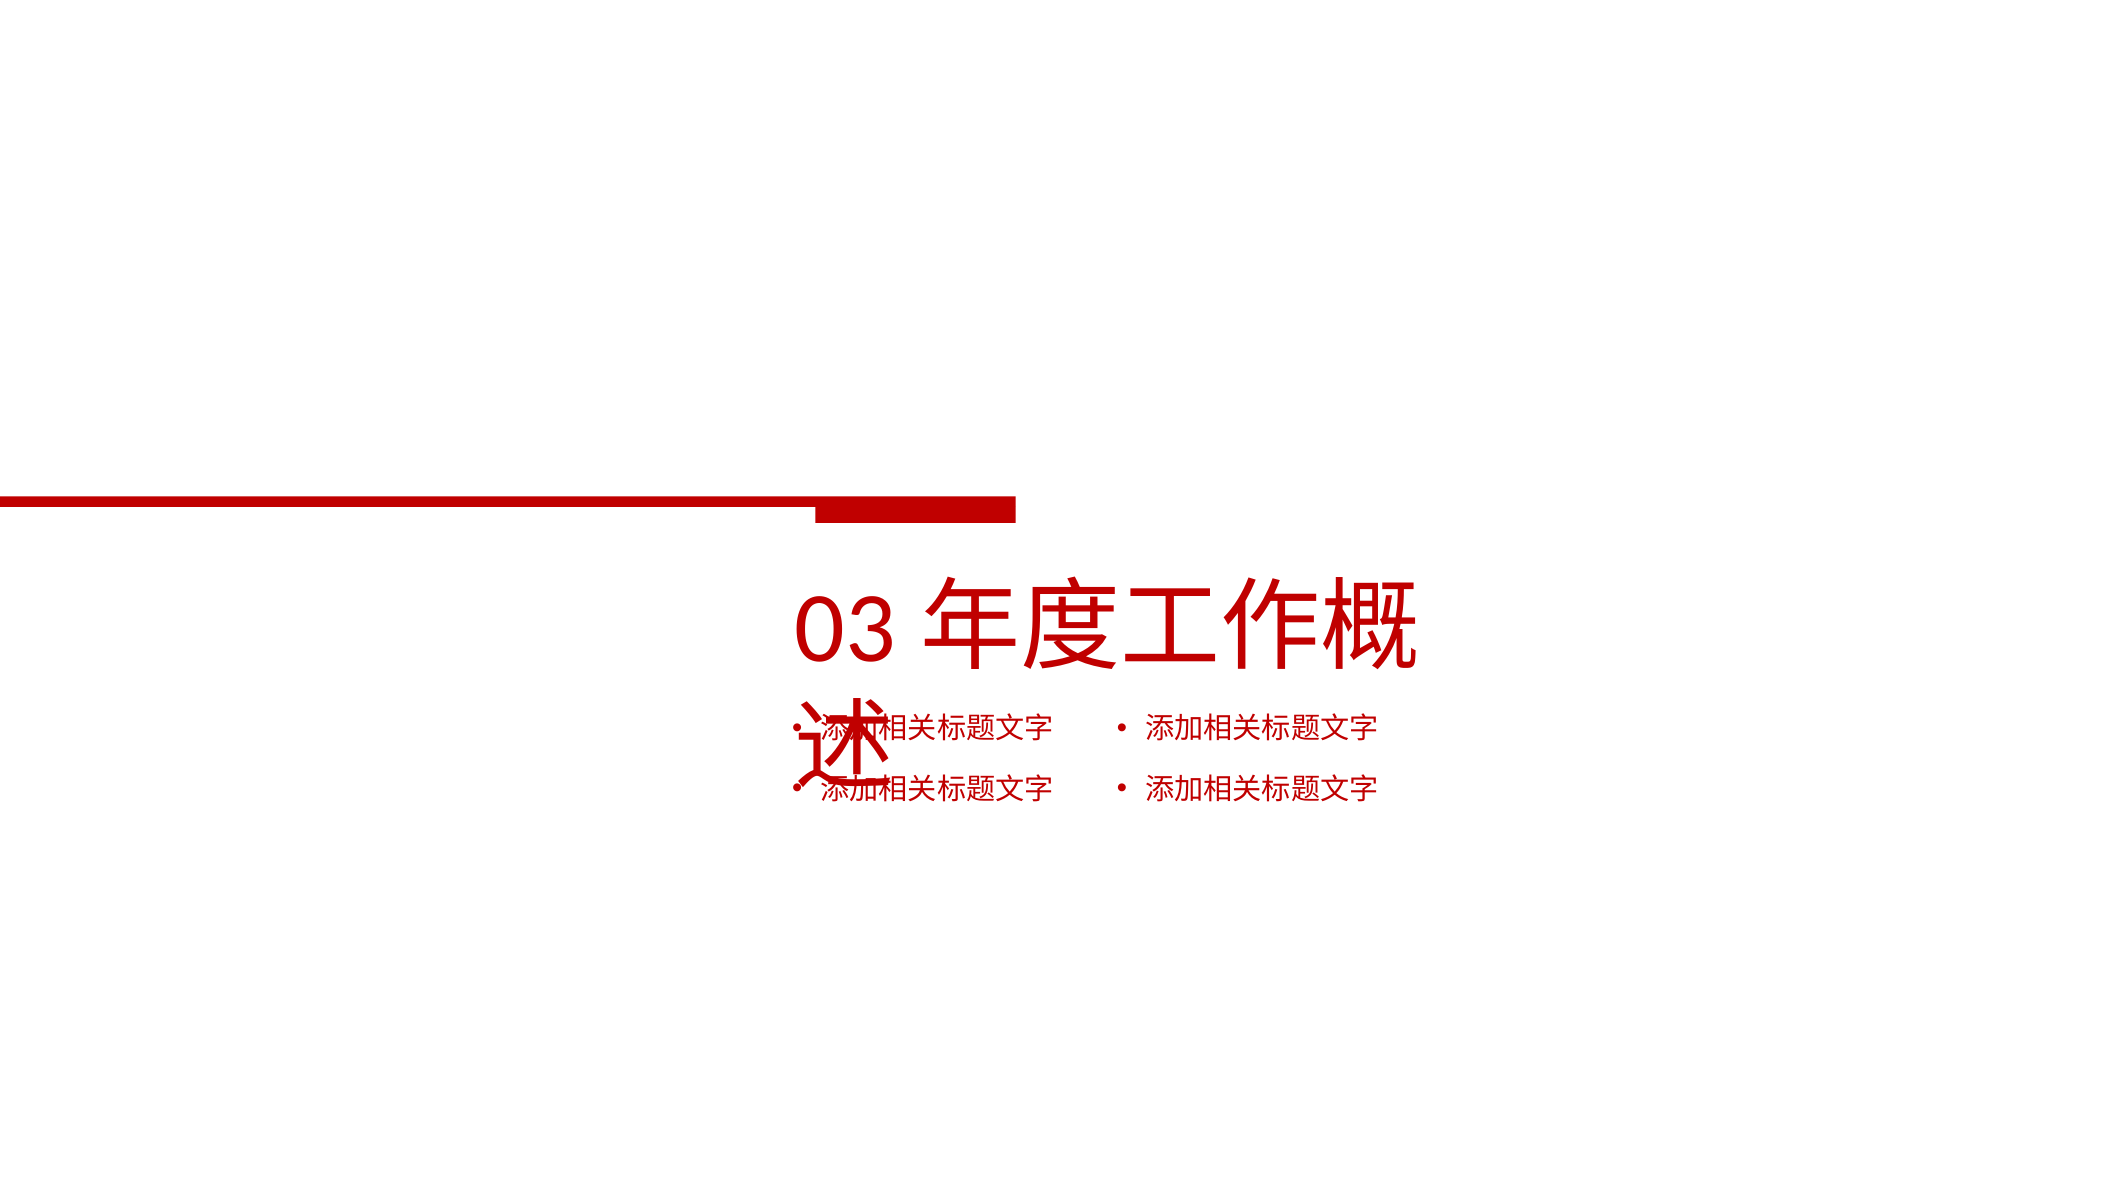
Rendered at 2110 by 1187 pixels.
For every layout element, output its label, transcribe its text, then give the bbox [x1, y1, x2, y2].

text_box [0, 496, 1016, 523]
text_box 添加相关标题文字 [777, 762, 1102, 813]
text_box 添加相关标题文字 [1102, 702, 1508, 752]
text_box 添加相关标题文字 [1102, 762, 1508, 813]
text_box 03年度工作概述 [794, 561, 1516, 802]
text_box 添加相关标题文字 [777, 702, 1102, 752]
